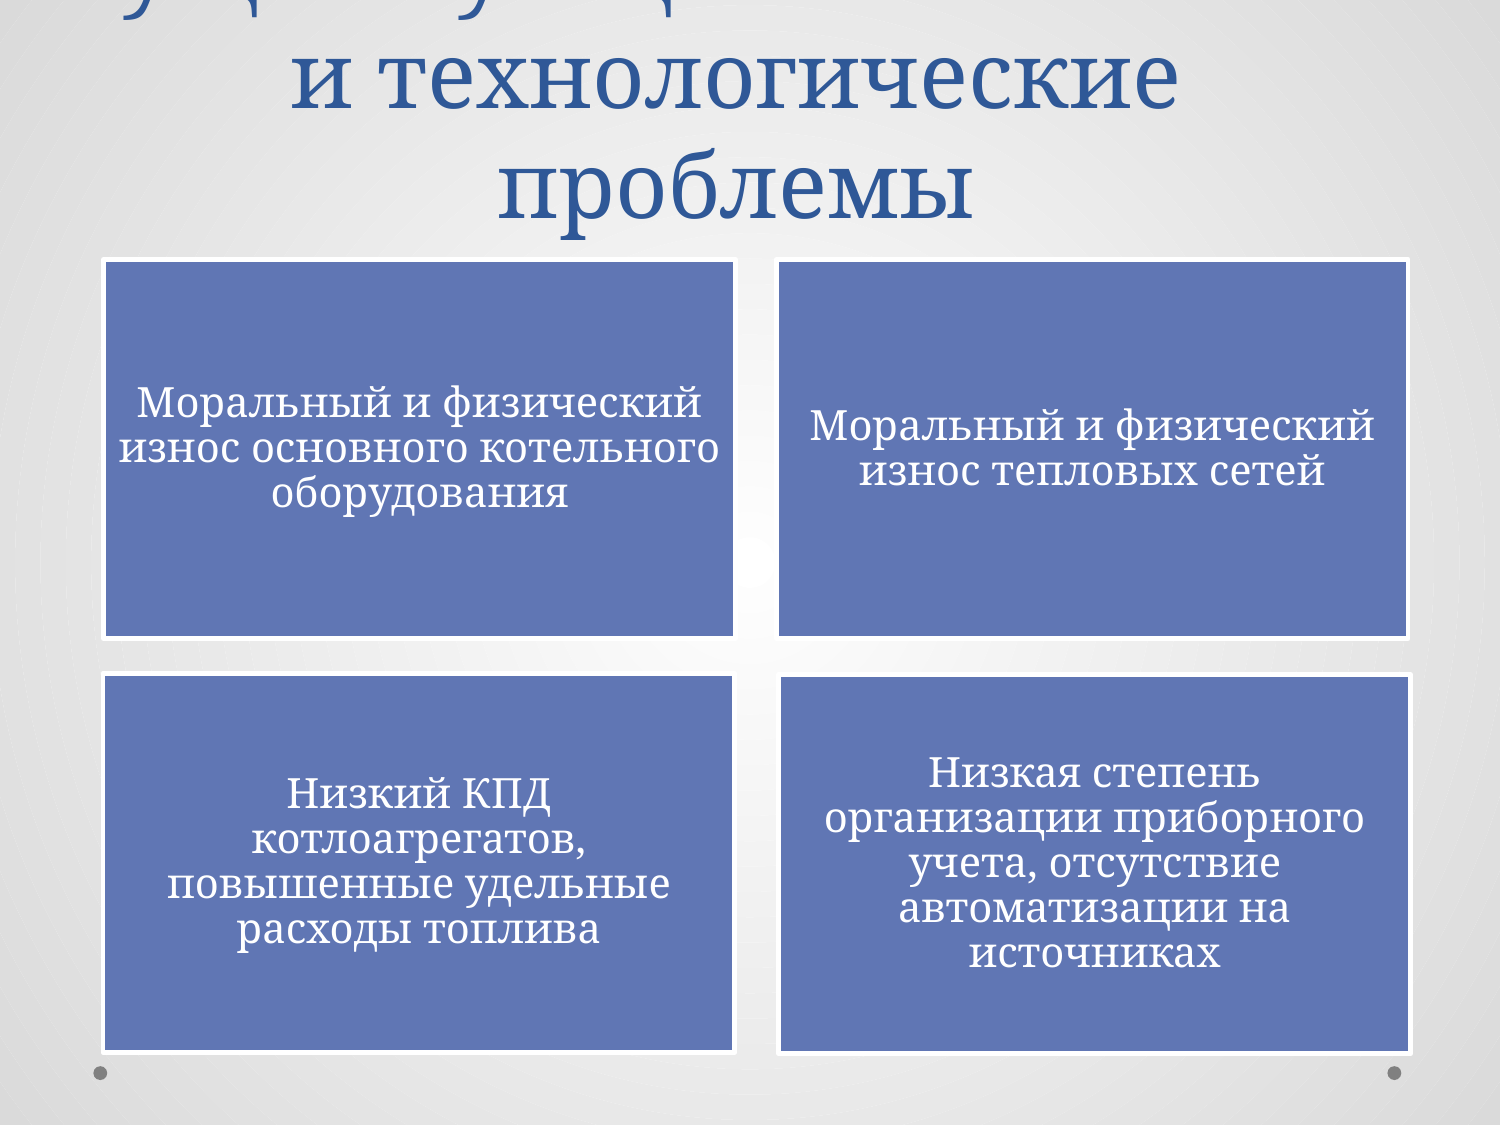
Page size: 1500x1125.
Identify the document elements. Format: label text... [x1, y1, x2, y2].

title Существующие технические и технологические проблемы [37, 87, 1436, 245]
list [54, 259, 1470, 1082]
